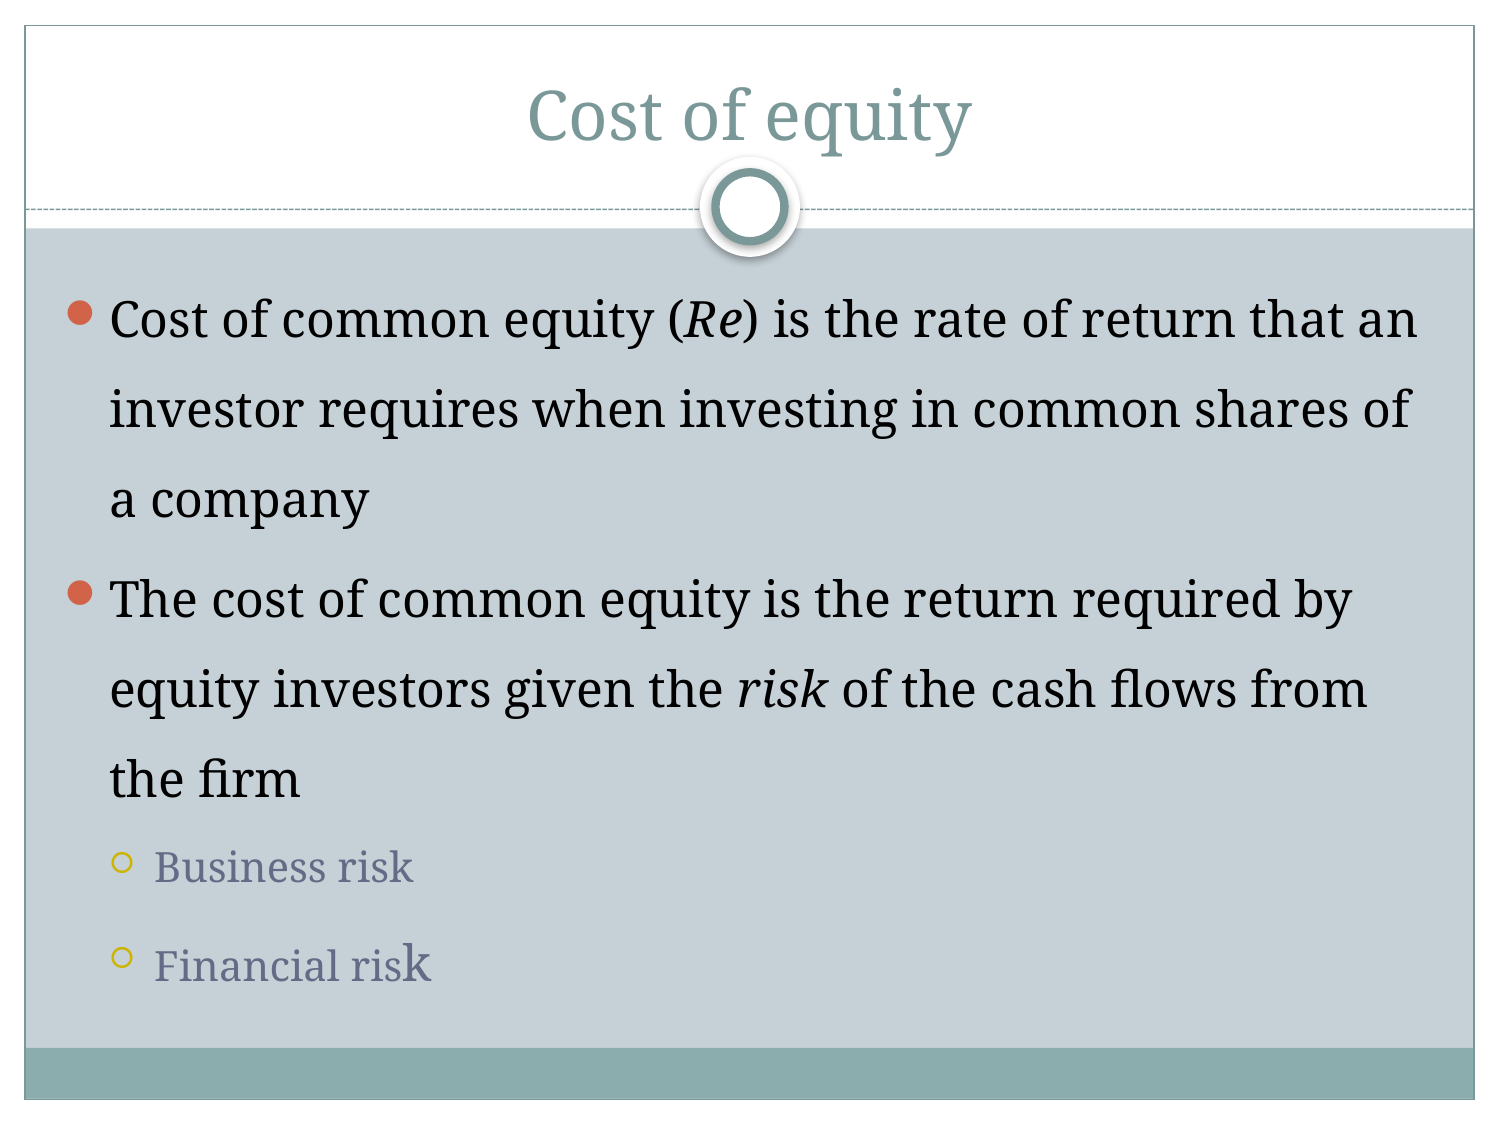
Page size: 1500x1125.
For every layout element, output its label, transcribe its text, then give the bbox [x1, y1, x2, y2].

list Cost of common equity (Re) is the rate of return that an investor requires when investing in common shares of a company The cost of common equity is the return required by equity investors given the risk of the cash flows from the firm Business risk Financial risk [49, 250, 1445, 1001]
title Cost of equity [49, 37, 1450, 162]
